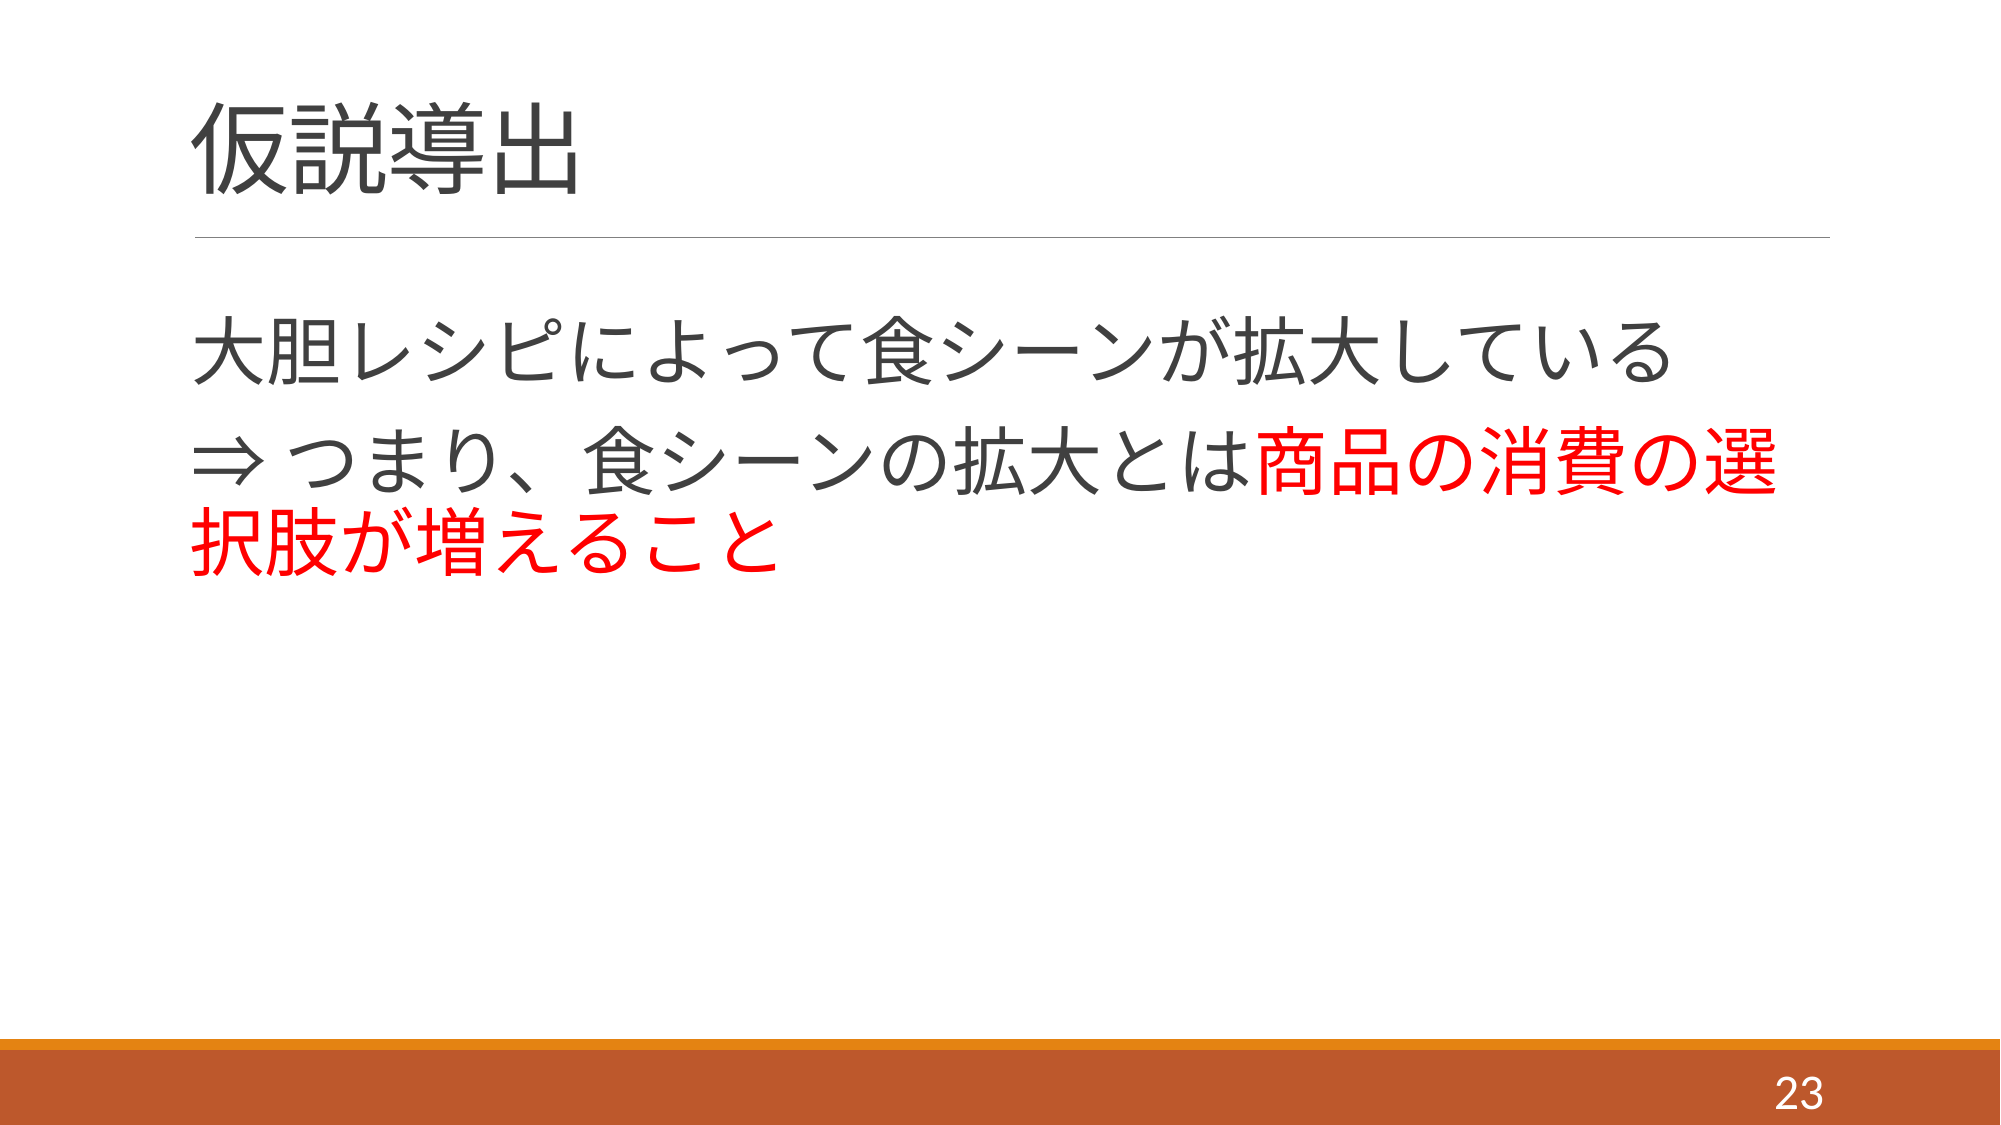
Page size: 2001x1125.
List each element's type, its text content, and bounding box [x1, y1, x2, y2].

slide_number 23 [1624, 1059, 1840, 1120]
title 仮説導出 [174, 55, 1825, 215]
list 大胆レシピによって食シーンが拡大している ⇒つまり、食シーンの拡大とは商品の消費の選択肢が増えること [174, 307, 1825, 968]
